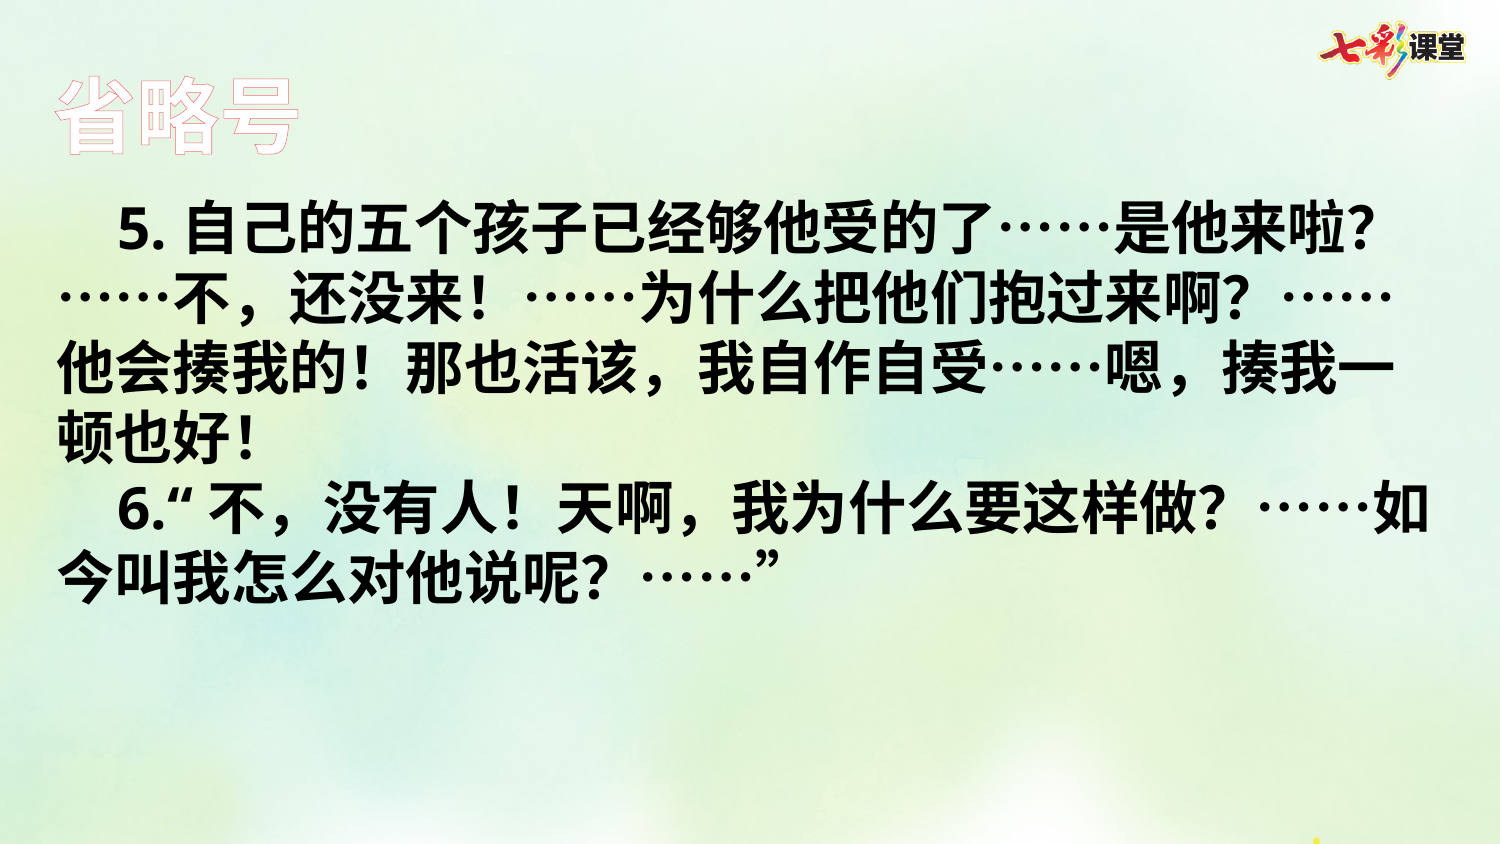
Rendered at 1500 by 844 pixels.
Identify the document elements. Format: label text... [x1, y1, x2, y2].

text_box 省略号 [41, 57, 1325, 170]
text_box 5.自己的五个孩子已经够他受的了……是他来啦？……不，还没来！……为什么把他们抱过来啊？……他会揍我的！那也活该，我自作自受……嗯，揍我一顿也好！ 6.“不，没有人！天啊，我为什么要这样做？……如今叫我怎么对他说呢？……” [41, 183, 1459, 619]
picture [0, 0, 1500, 844]
